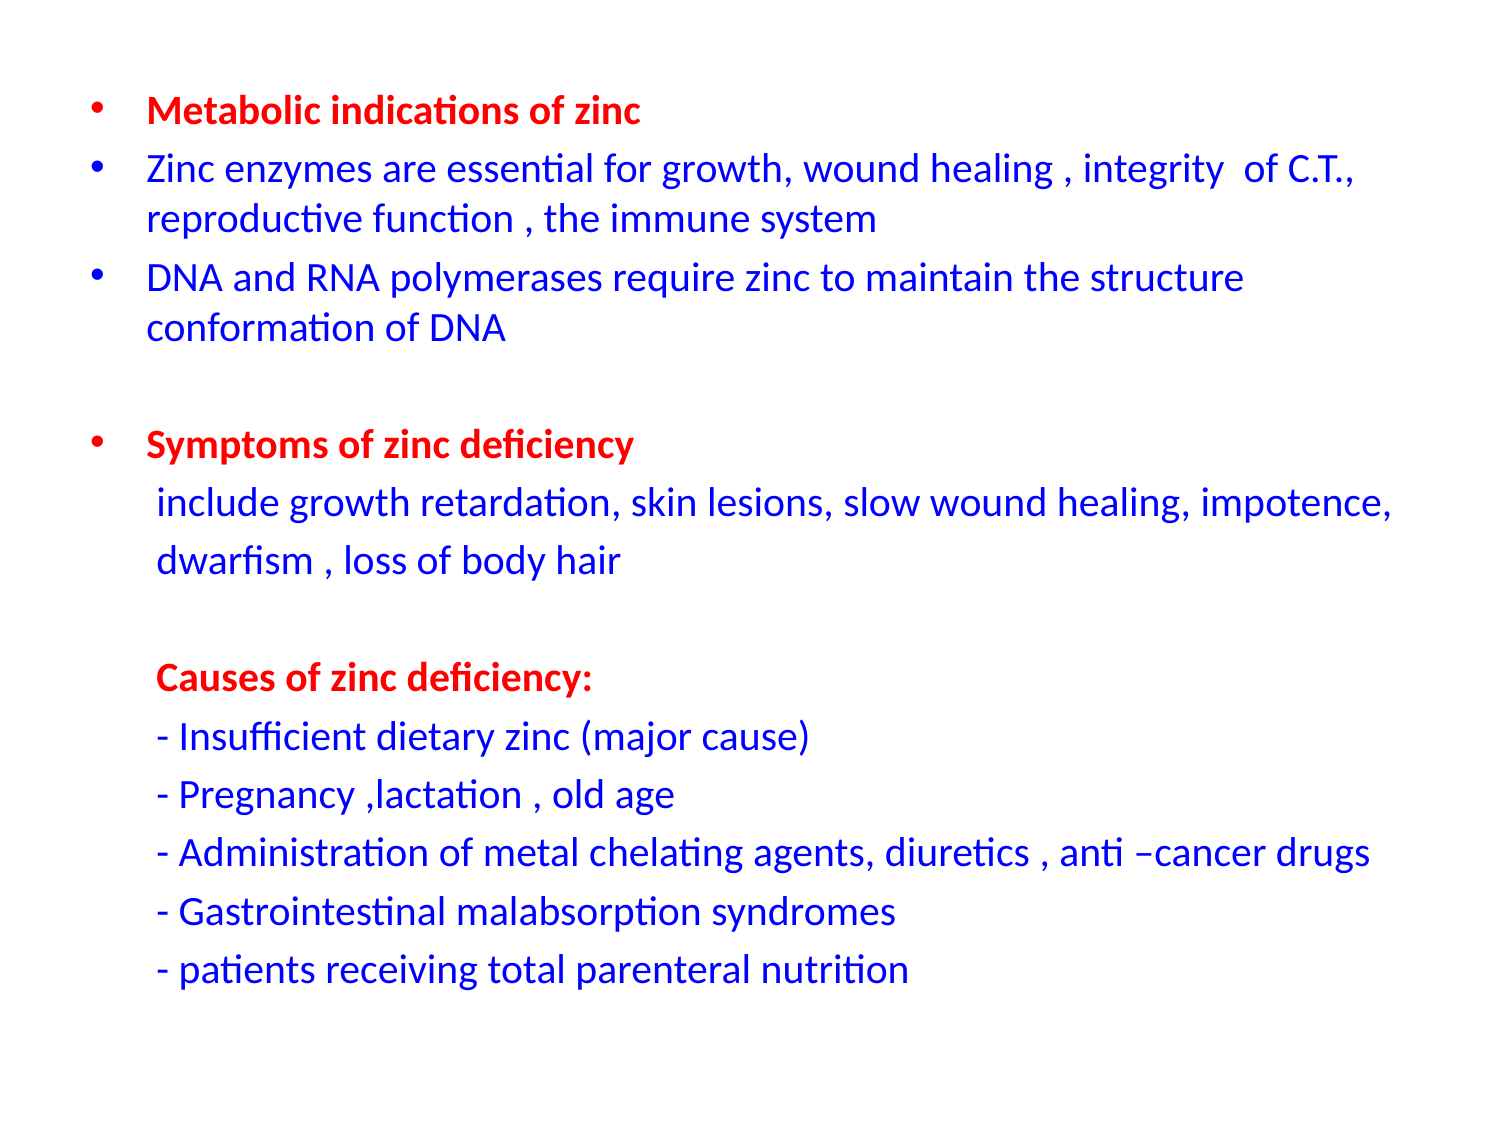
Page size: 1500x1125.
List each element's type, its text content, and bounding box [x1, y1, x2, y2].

list Metabolic indications of zinc Zinc enzymes are essential for growth, wound healing , integrity of C.T., reproductive function , the immune system DNA and RNA polymerases require zinc to maintain the structure conformation of DNA Symptoms of zinc deficiency include growth retardation, skin lesions, slow wound healing, impotence, dwarfism , loss of body hair Causes of zinc deficiency: - Insufficient dietary zinc (major cause) - Pregnancy ,lactation , old age - Administration of metal chelating agents, diuretics , anti –cancer drugs - Gastrointestinal malabsorption syndromes - patients receiving total parenteral nutrition [75, 75, 1463, 1100]
